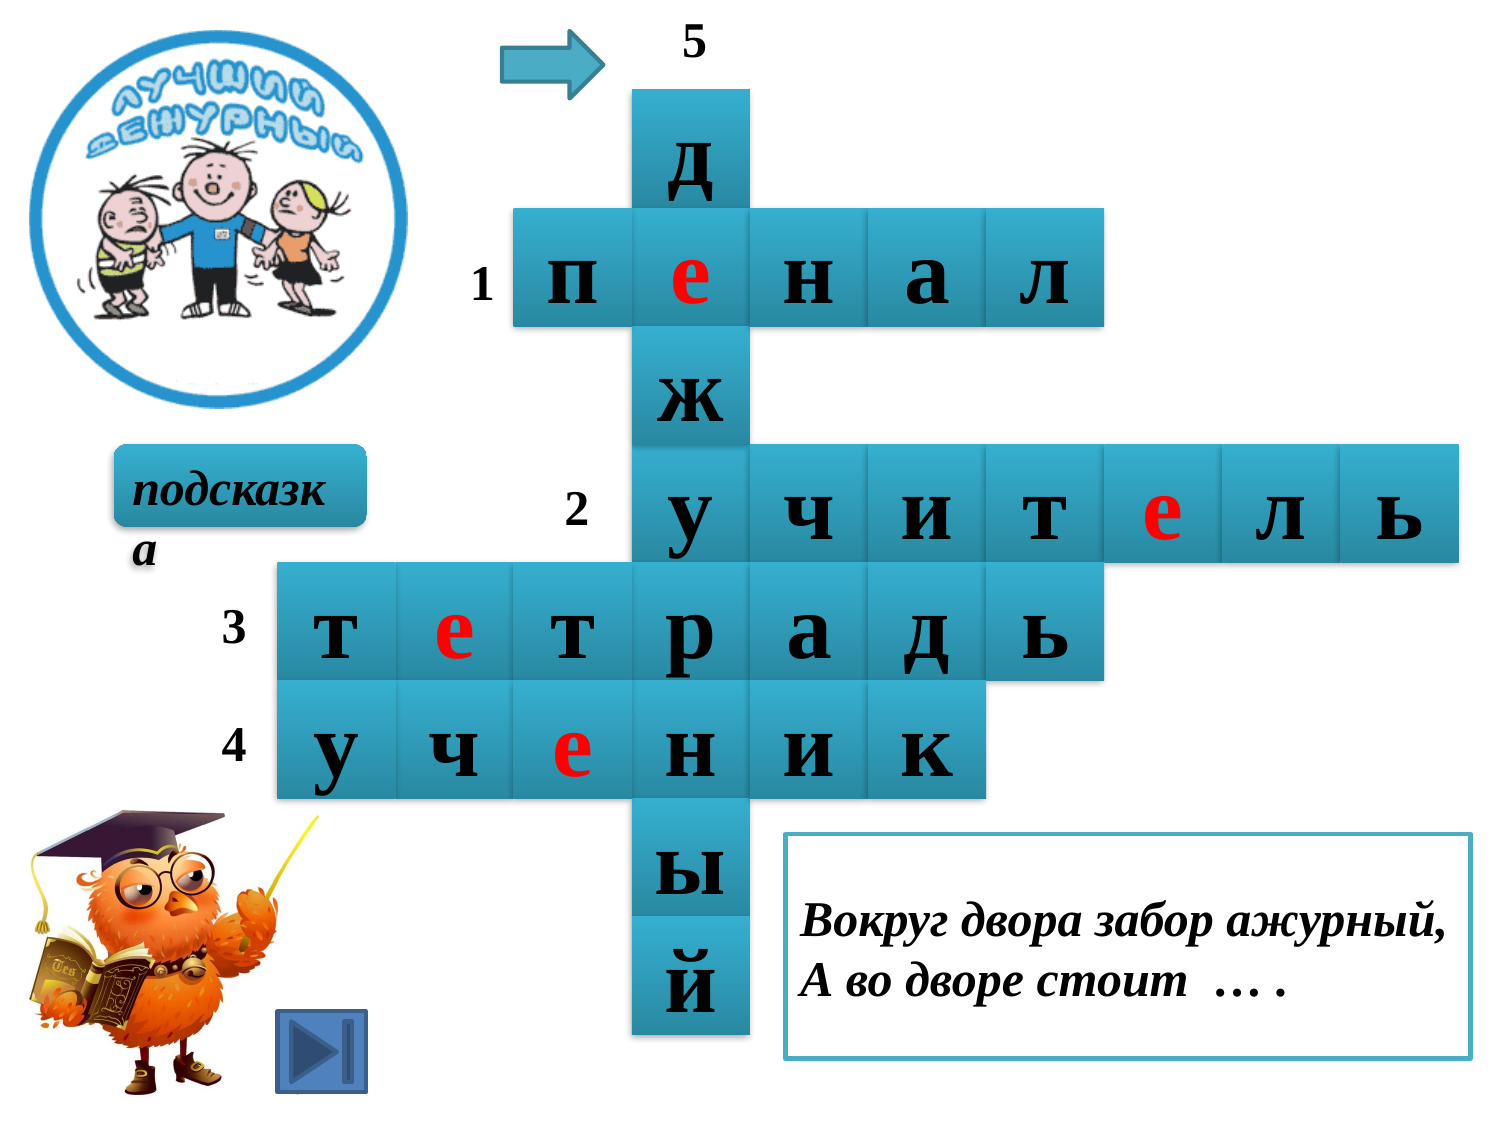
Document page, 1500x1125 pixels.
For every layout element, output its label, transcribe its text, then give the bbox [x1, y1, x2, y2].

text_box и [868, 444, 984, 560]
text_box е [397, 562, 512, 678]
text_box 2 [549, 467, 605, 543]
text_box ы [631, 798, 750, 915]
text_box т [513, 562, 632, 679]
text_box т [277, 562, 396, 679]
text_box ь [1340, 444, 1459, 563]
text_box ь [986, 562, 1105, 681]
text_box [499, 28, 606, 101]
text_box е [513, 680, 632, 799]
picture [29, 30, 408, 410]
text_box н [749, 208, 866, 327]
text_box ж [631, 326, 750, 445]
text_box к [868, 680, 987, 799]
text_box а [868, 208, 984, 327]
text_box подсказка [113, 444, 367, 528]
text_box й [631, 916, 750, 1035]
text_box 4 [206, 704, 262, 779]
text_box у [277, 680, 396, 799]
text_box л [986, 208, 1105, 327]
text_box р [633, 562, 748, 678]
text_box т [986, 444, 1102, 560]
text_box ч [749, 444, 866, 560]
text_box [323, 1009, 368, 1094]
text_box е [633, 208, 748, 324]
text_box е [1104, 444, 1220, 563]
text_box н [637, 680, 744, 796]
text_box 1 [455, 243, 510, 319]
text_box у [631, 452, 744, 560]
text_box 5 [667, 0, 723, 75]
text_box ч [397, 680, 512, 799]
text_box и [749, 680, 866, 799]
text_box п [513, 208, 632, 327]
text_box Вокруг двора забор ажурный, А во дворе стоит … . [783, 832, 1473, 1061]
picture [29, 810, 319, 1095]
text_box д [631, 89, 750, 206]
text_box л [1222, 444, 1338, 563]
text_box д [868, 562, 984, 678]
text_box а [749, 562, 866, 679]
text_box 3 [206, 586, 262, 661]
